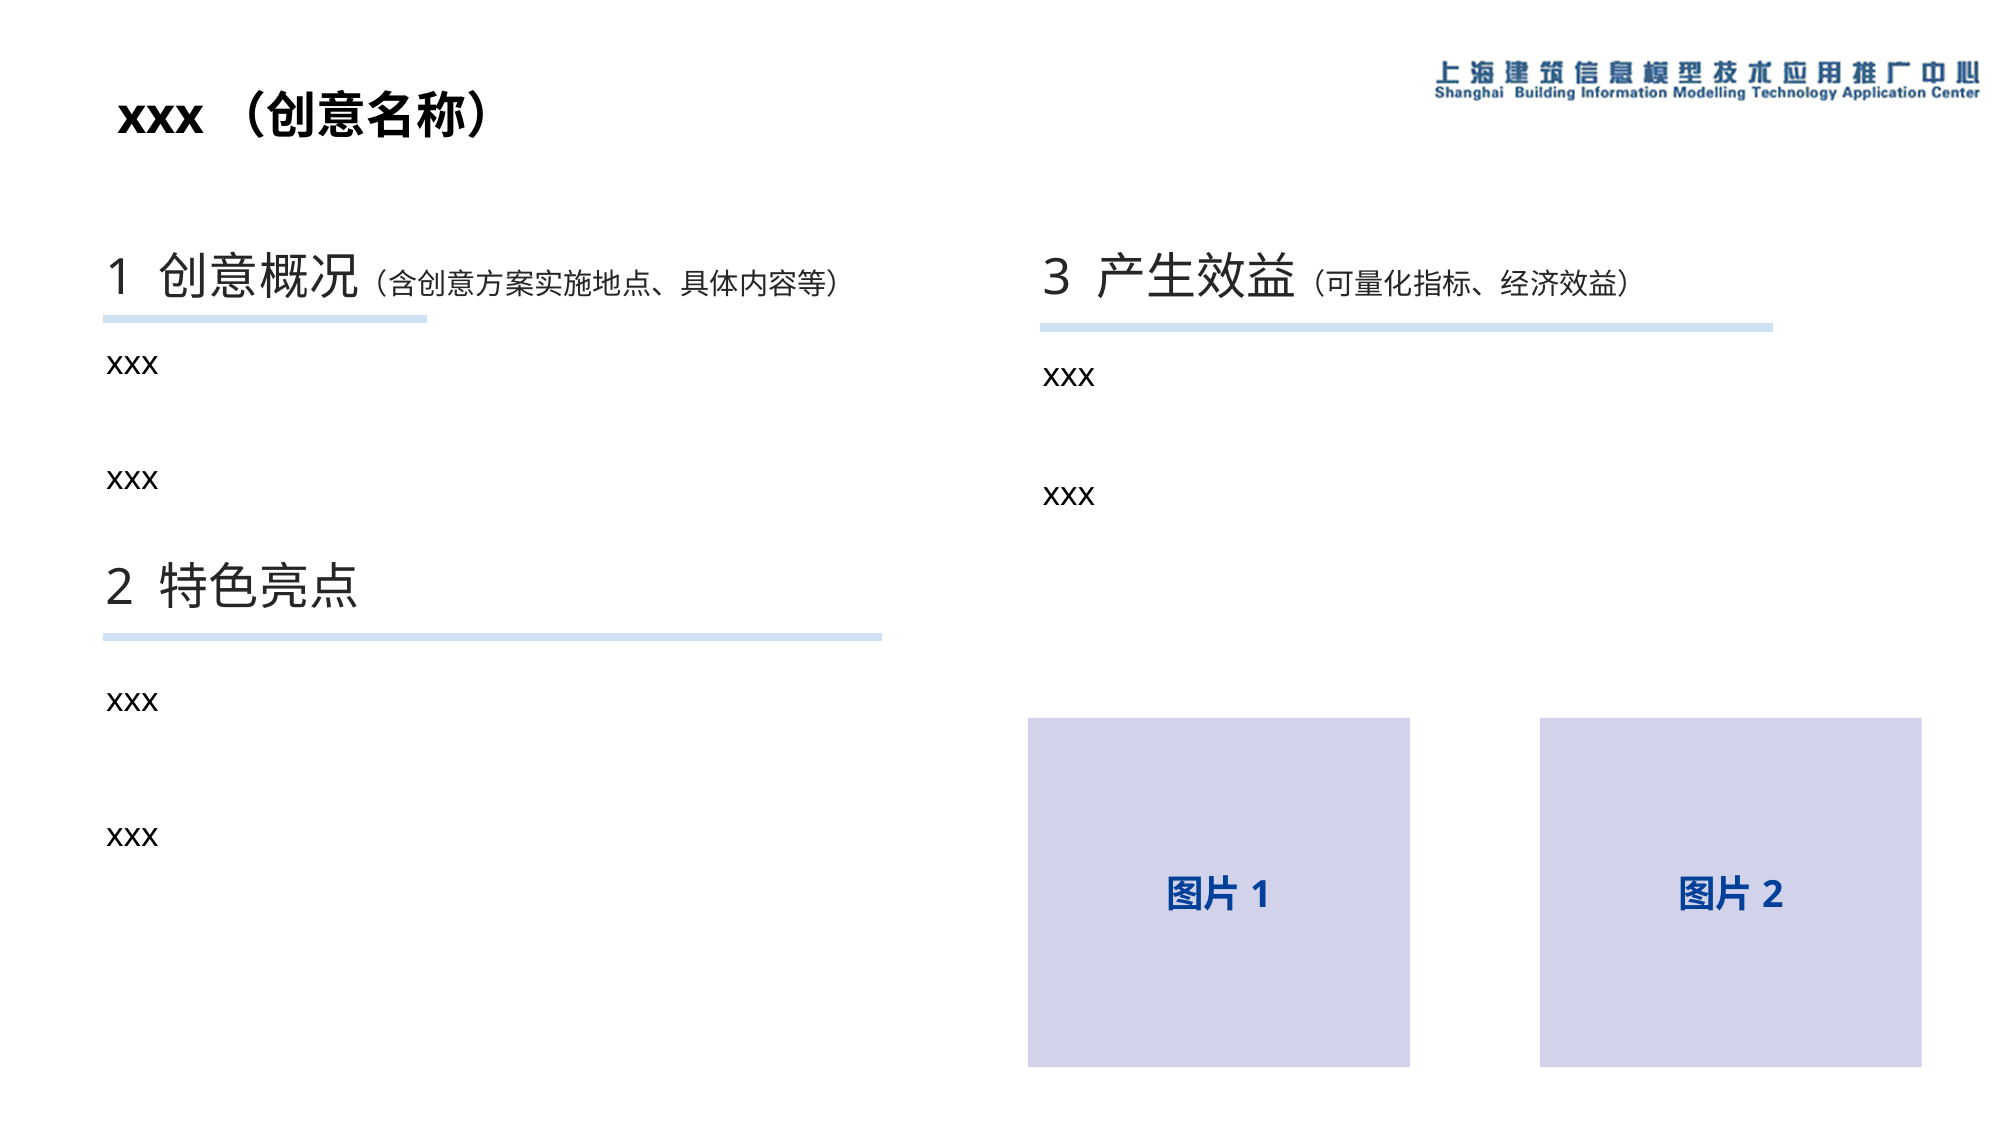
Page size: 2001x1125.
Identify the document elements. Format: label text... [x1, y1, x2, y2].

text_box xxx xxx [1028, 345, 1983, 520]
text_box 1 创意概况（含创意方案实施地点、具体内容等） [90, 237, 1005, 313]
text_box xxx xxx [91, 650, 953, 861]
text_box 3 产生效益（可量化指标、经济效益） [1028, 237, 1922, 313]
text_box 2 特色亮点 [90, 547, 883, 622]
text_box xxx xxx [91, 333, 900, 504]
text_box xxx（创意名称） [102, 76, 635, 152]
picture [1435, 54, 1981, 102]
text_box 图片2 [1539, 717, 1923, 1068]
text_box 图片1 [1027, 717, 1411, 1068]
